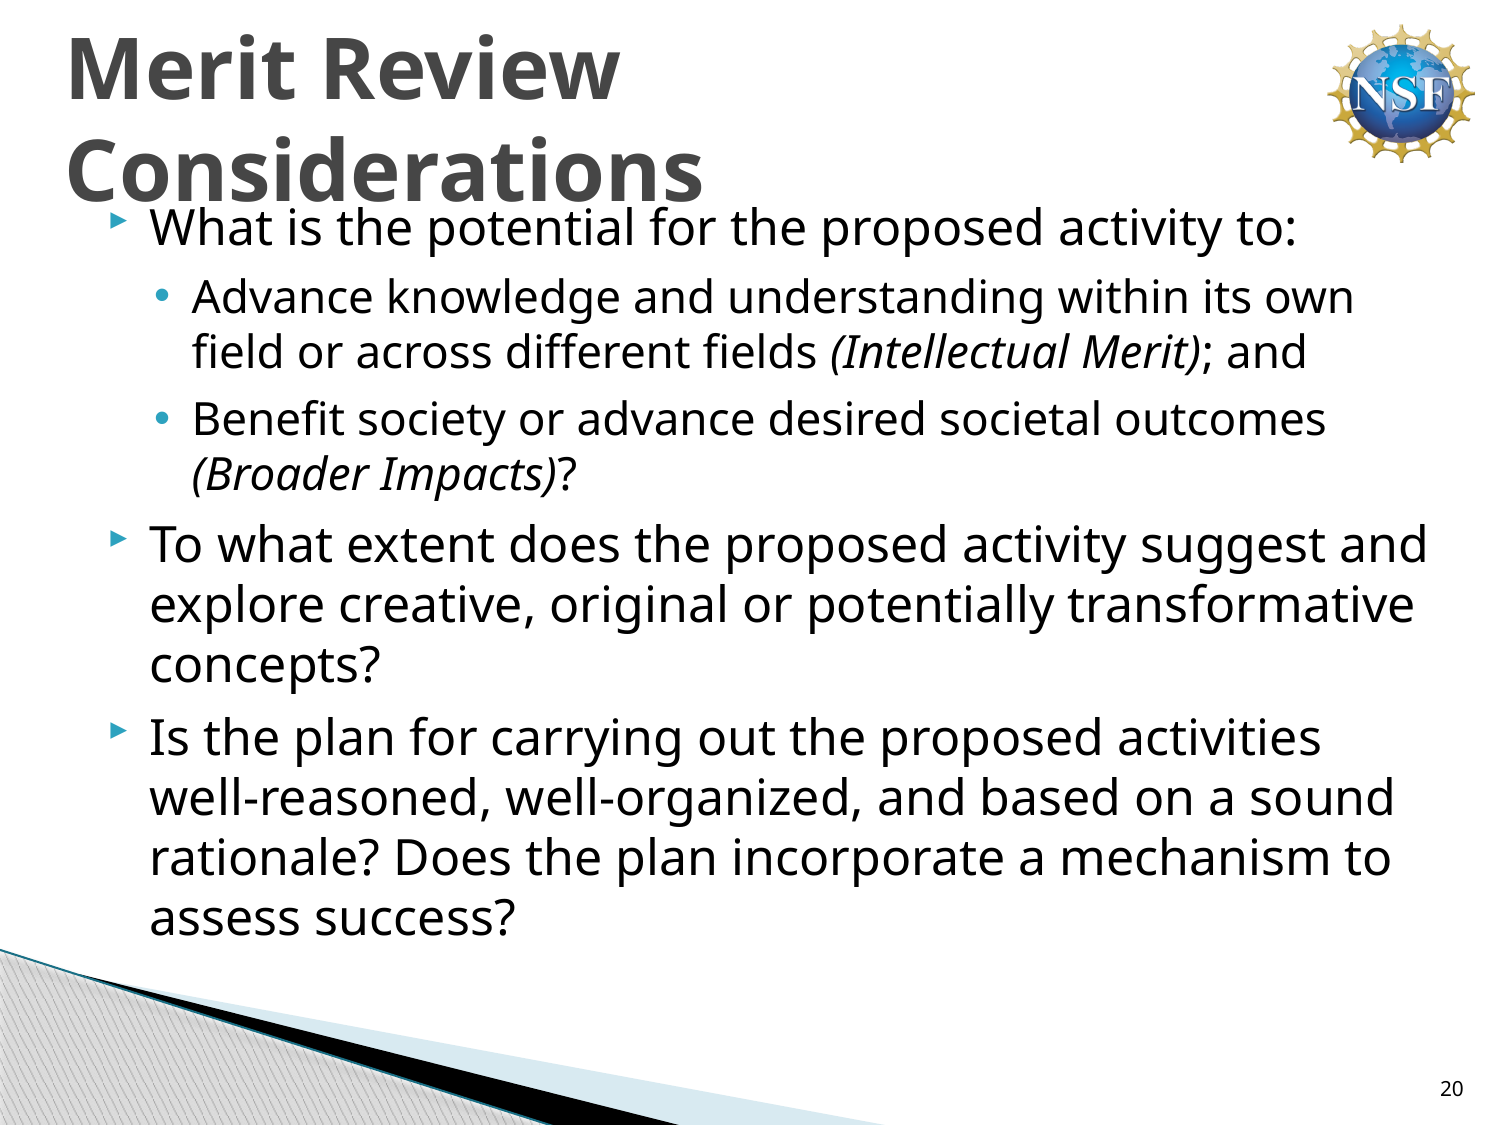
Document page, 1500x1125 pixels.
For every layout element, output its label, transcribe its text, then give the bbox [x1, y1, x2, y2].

list What is the potential for the proposed activity to: Advance knowledge and understanding within its own field or across different fields (Intellectual Merit); and Benefit society or advance desired societal outcomes (Broader Impacts)? To what extent does the proposed activity suggest and explore creative, original or potentially transformative concepts? Is the plan for carrying out the proposed activities well-reasoned, well-organized, and based on a sound rationale? Does the plan incorporate a mechanism to assess success? [75, 187, 1450, 1013]
slide_number 20 [1418, 1051, 1479, 1112]
picture [1327, 24, 1475, 163]
title Merit Review Considerations [50, 45, 1288, 188]
